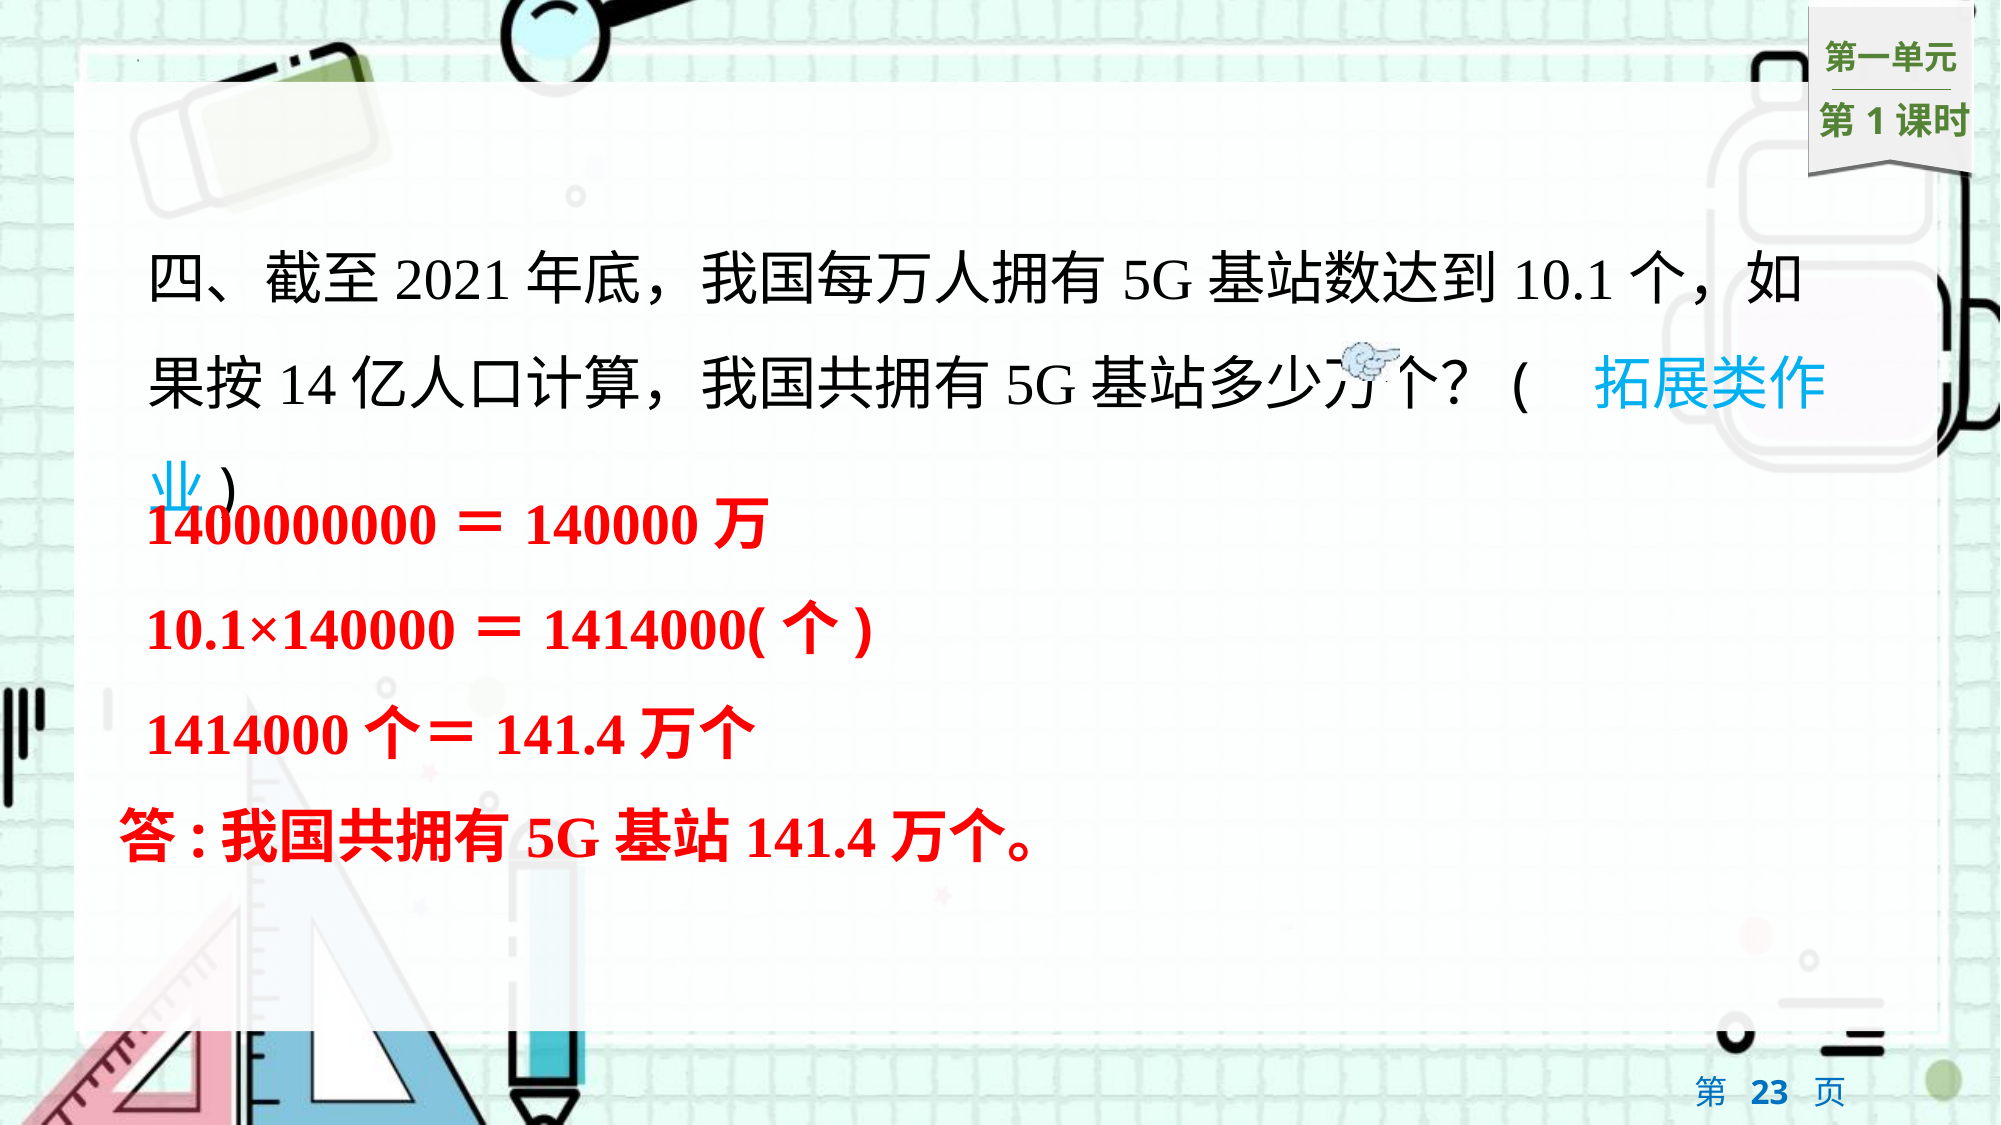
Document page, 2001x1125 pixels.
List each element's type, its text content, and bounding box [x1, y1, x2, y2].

picture [1340, 341, 1400, 381]
text_box 四、截至2021年底，我国每万人拥有5G基站数达到10.1个，如果按14亿人口计算，我国共拥有5G基站多少万个？( 拓展类作业) [147, 206, 1853, 522]
picture [0, 0, 2000, 1125]
text_box 答:我国共拥有5G基站141.4万个。 [118, 764, 1066, 870]
text_box 1400000000＝140000万 10.1×140000＝1414000(个) 1414000个＝141.4万个 [145, 451, 873, 764]
picture [1938, 168, 1971, 176]
